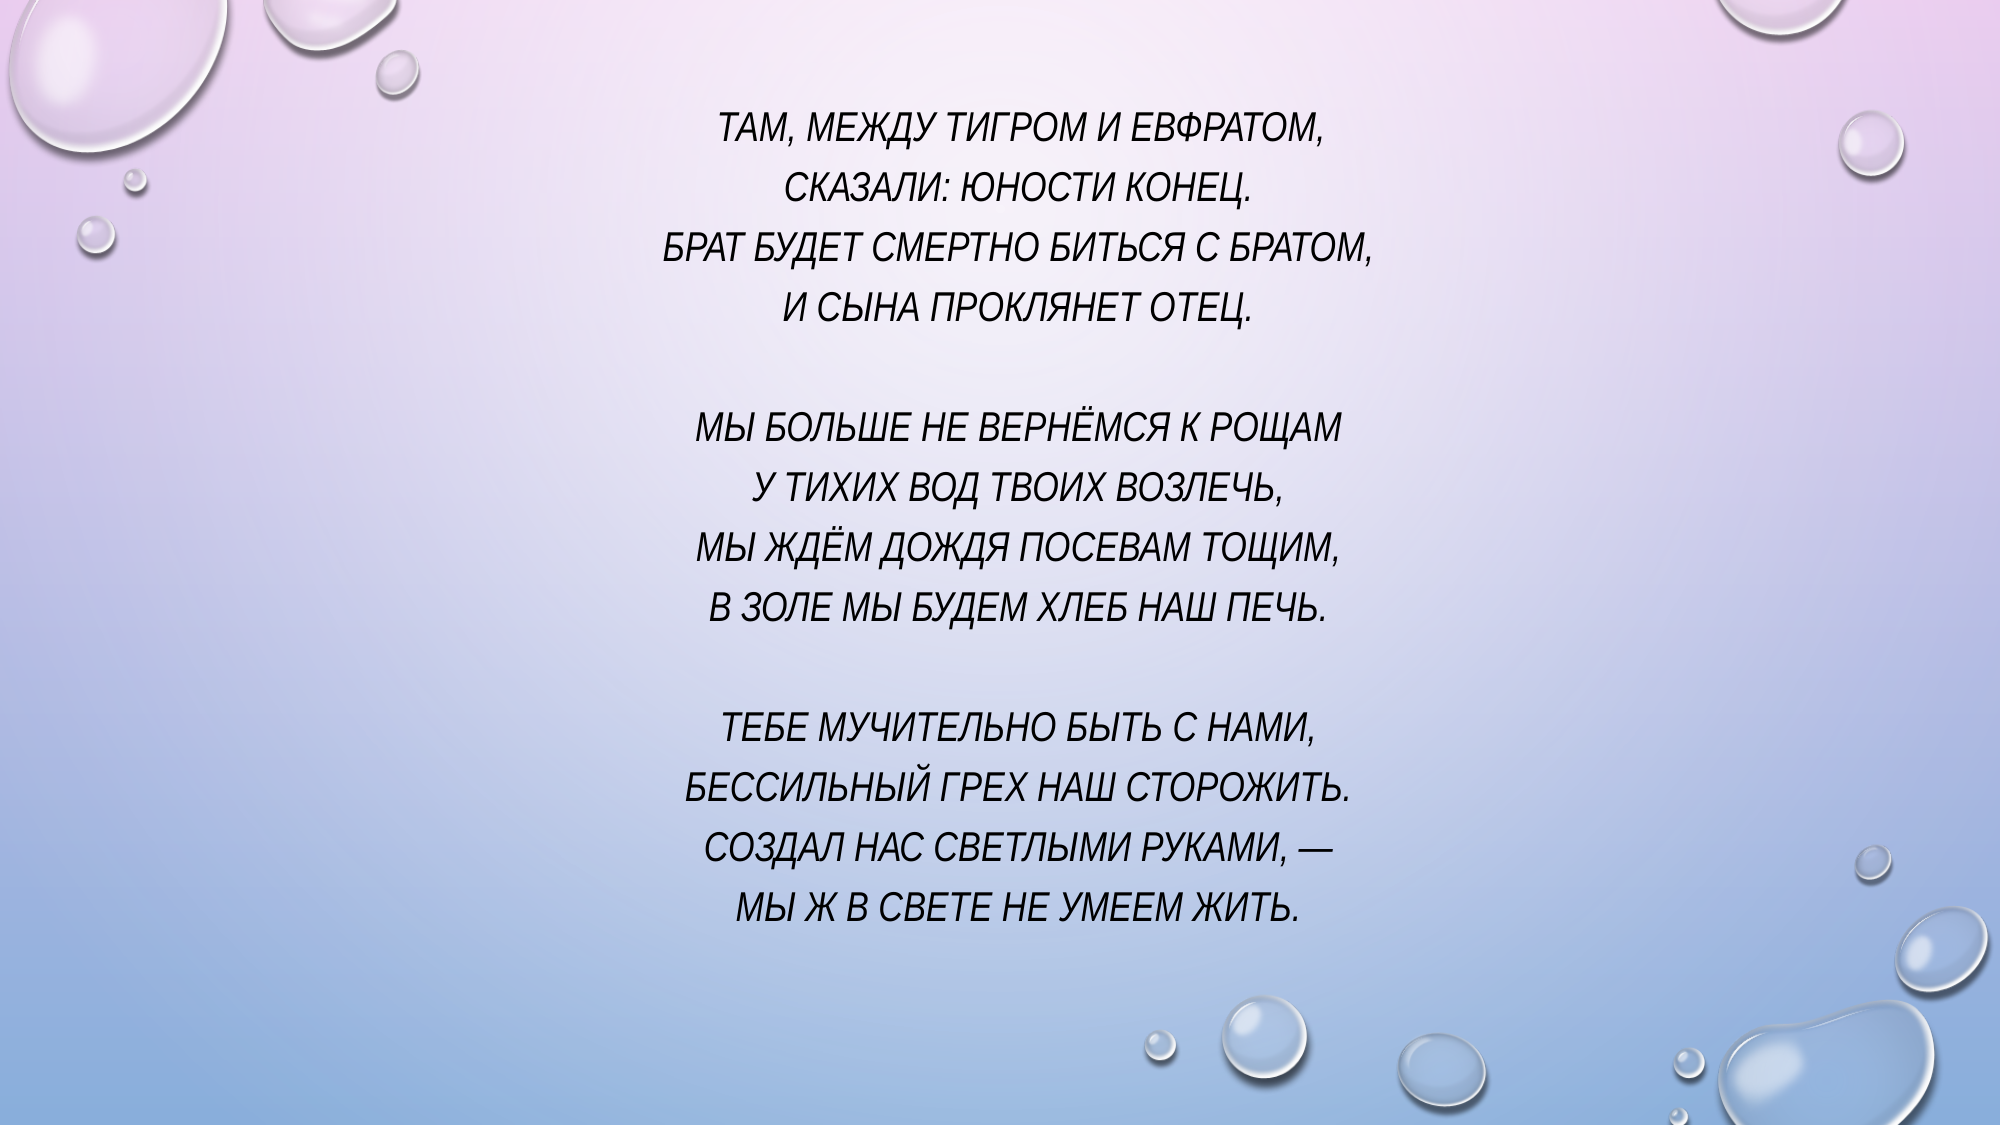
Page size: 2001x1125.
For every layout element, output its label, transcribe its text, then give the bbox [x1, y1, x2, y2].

picture [0, 0, 2000, 1125]
list Там, между Тигром и Евфратом, Сказали: юности конец. Брат будет смертно биться с братом, И сына проклянет отец. Мы больше не вернёмся к рощам У тихих вод Твоих возлечь, Мы ждём дождя посевам тощим, В золе мы будем хлеб наш печь. Тебе мучительно быть с нами, Бессильный грех наш сторожить. Создал нас светлыми руками, — Мы ж в свете не умеем жить. [149, 82, 1850, 950]
